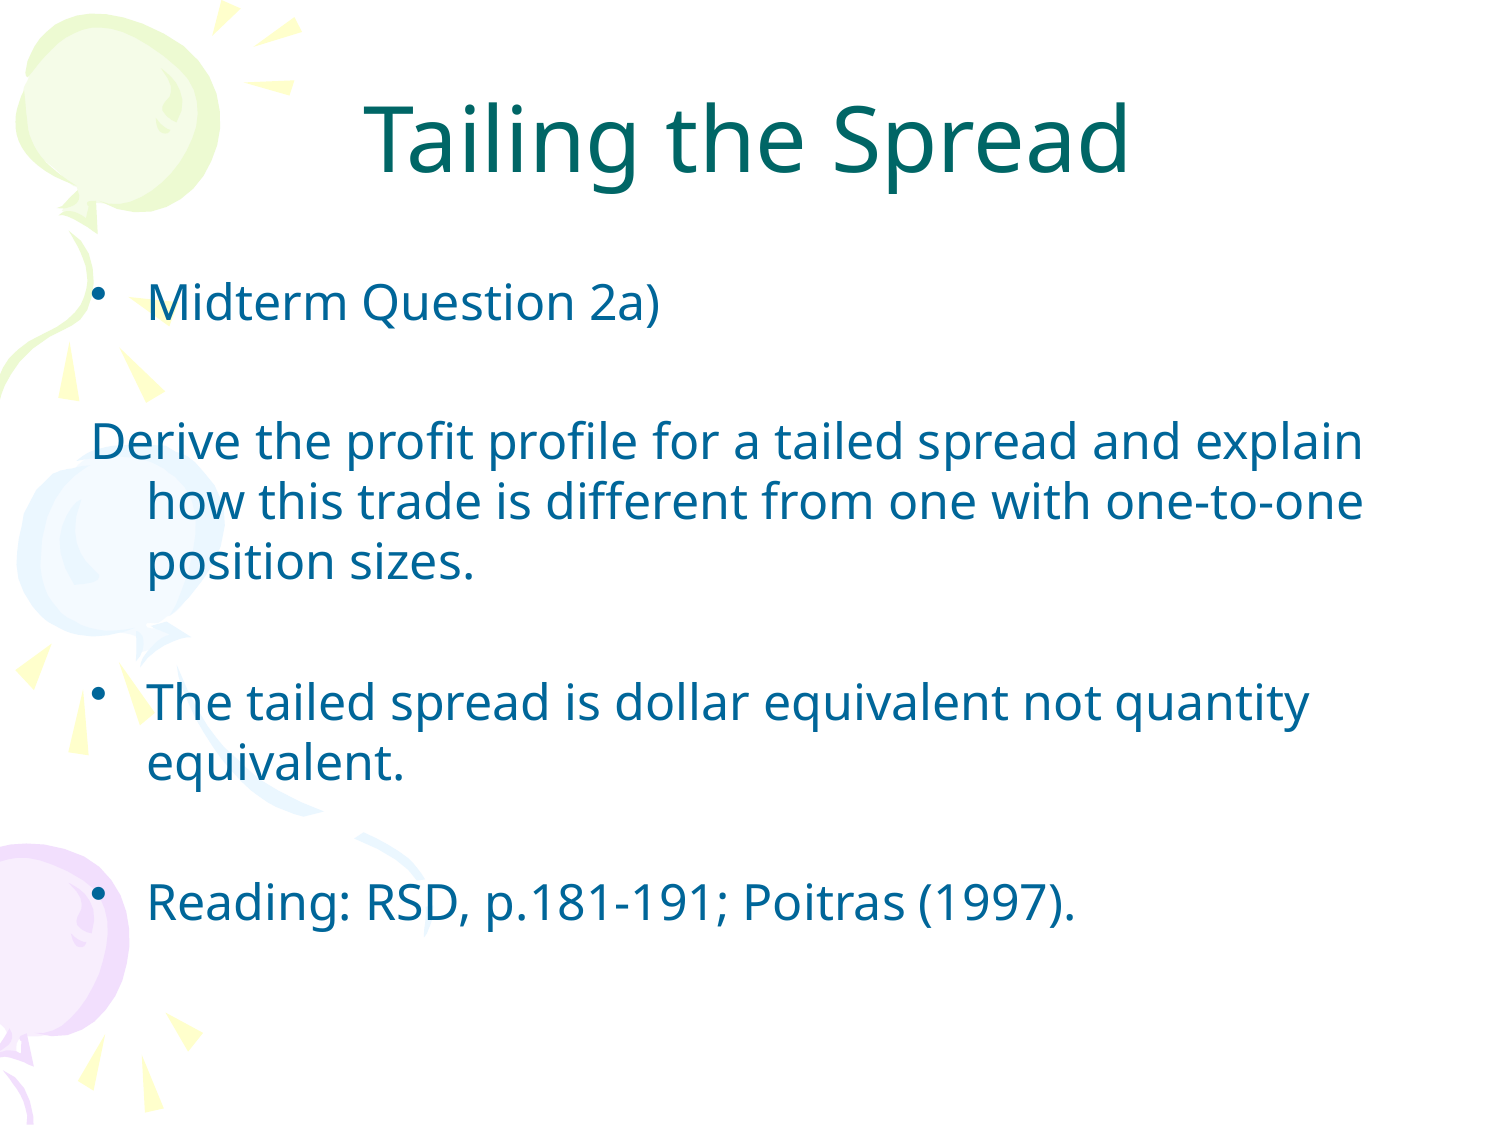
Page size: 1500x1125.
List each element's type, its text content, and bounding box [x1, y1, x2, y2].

title Tailing the Spread [72, 16, 1425, 200]
list Midterm Question 2a) Derive the profit profile for a tailed spread and explain how this trade is different from one with one-to-one position sizes. The tailed spread is dollar equivalent not quantity equivalent. Reading: RSD, p.181-191; Poitras (1997). [75, 262, 1425, 988]
